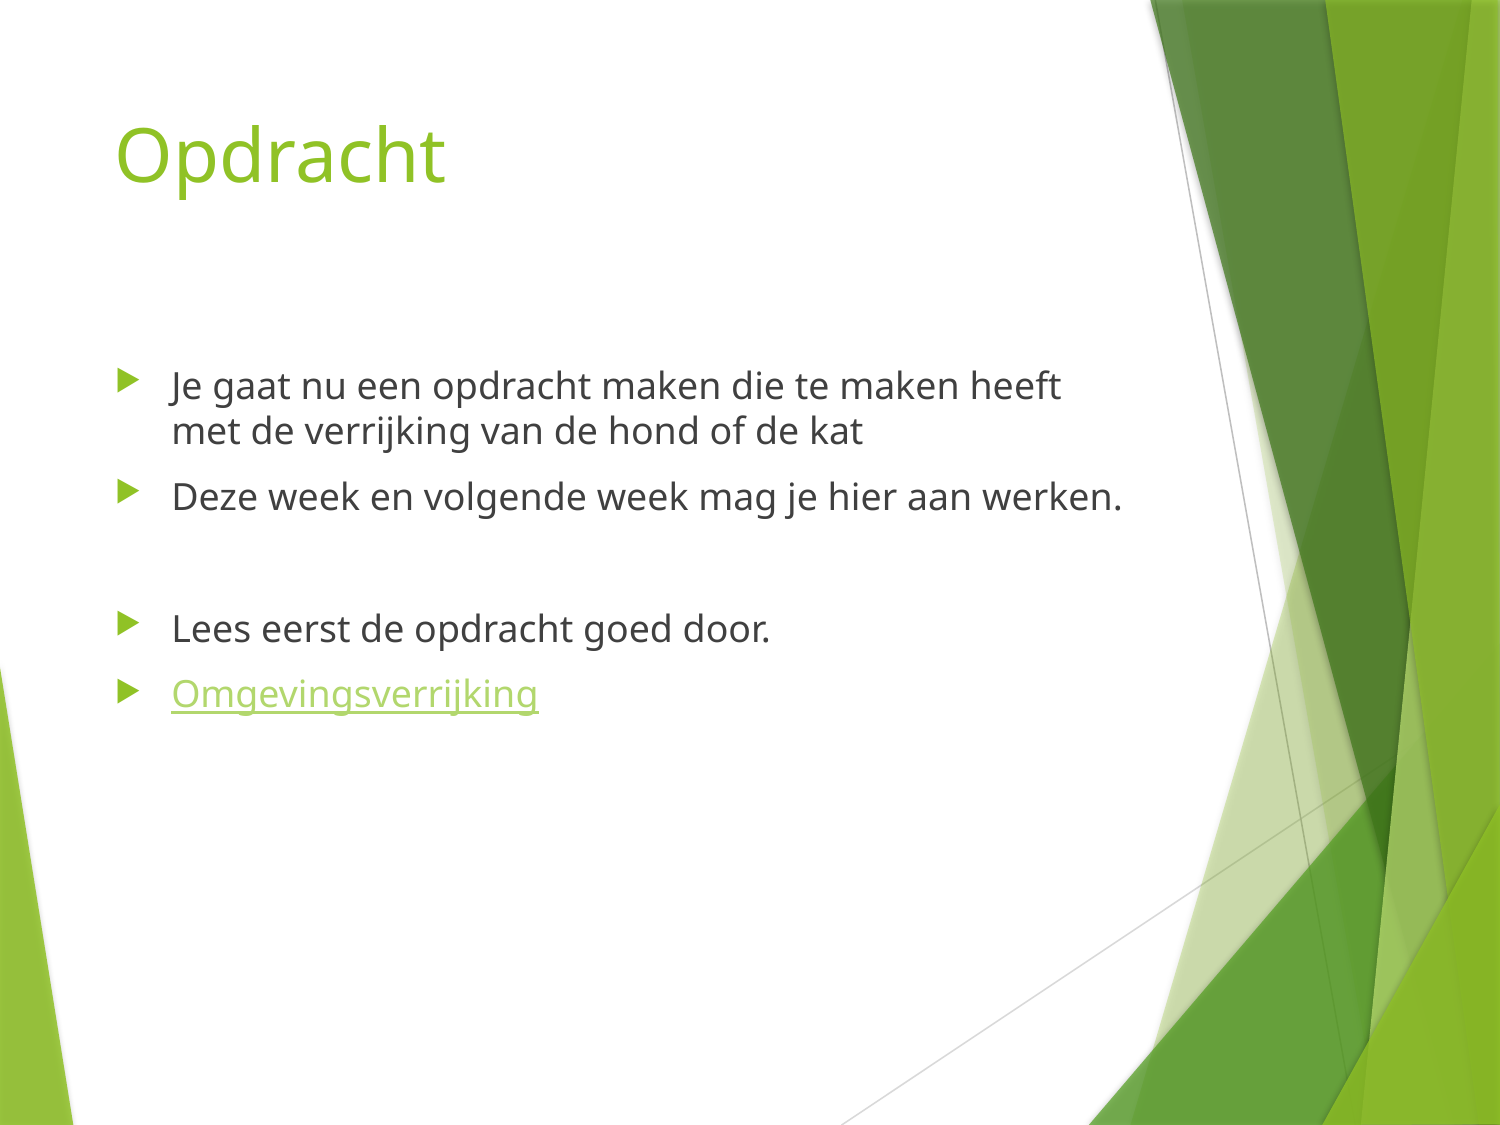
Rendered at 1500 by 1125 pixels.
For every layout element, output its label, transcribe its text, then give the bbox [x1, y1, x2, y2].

title Opdracht [99, 99, 1142, 317]
list Je gaat nu een opdracht maken die te maken heeft met de verrijking van de hond of de kat Deze week en volgende week mag je hier aan werken. Lees eerst de opdracht goed door. Omgevingsverrijking [99, 354, 1142, 992]
